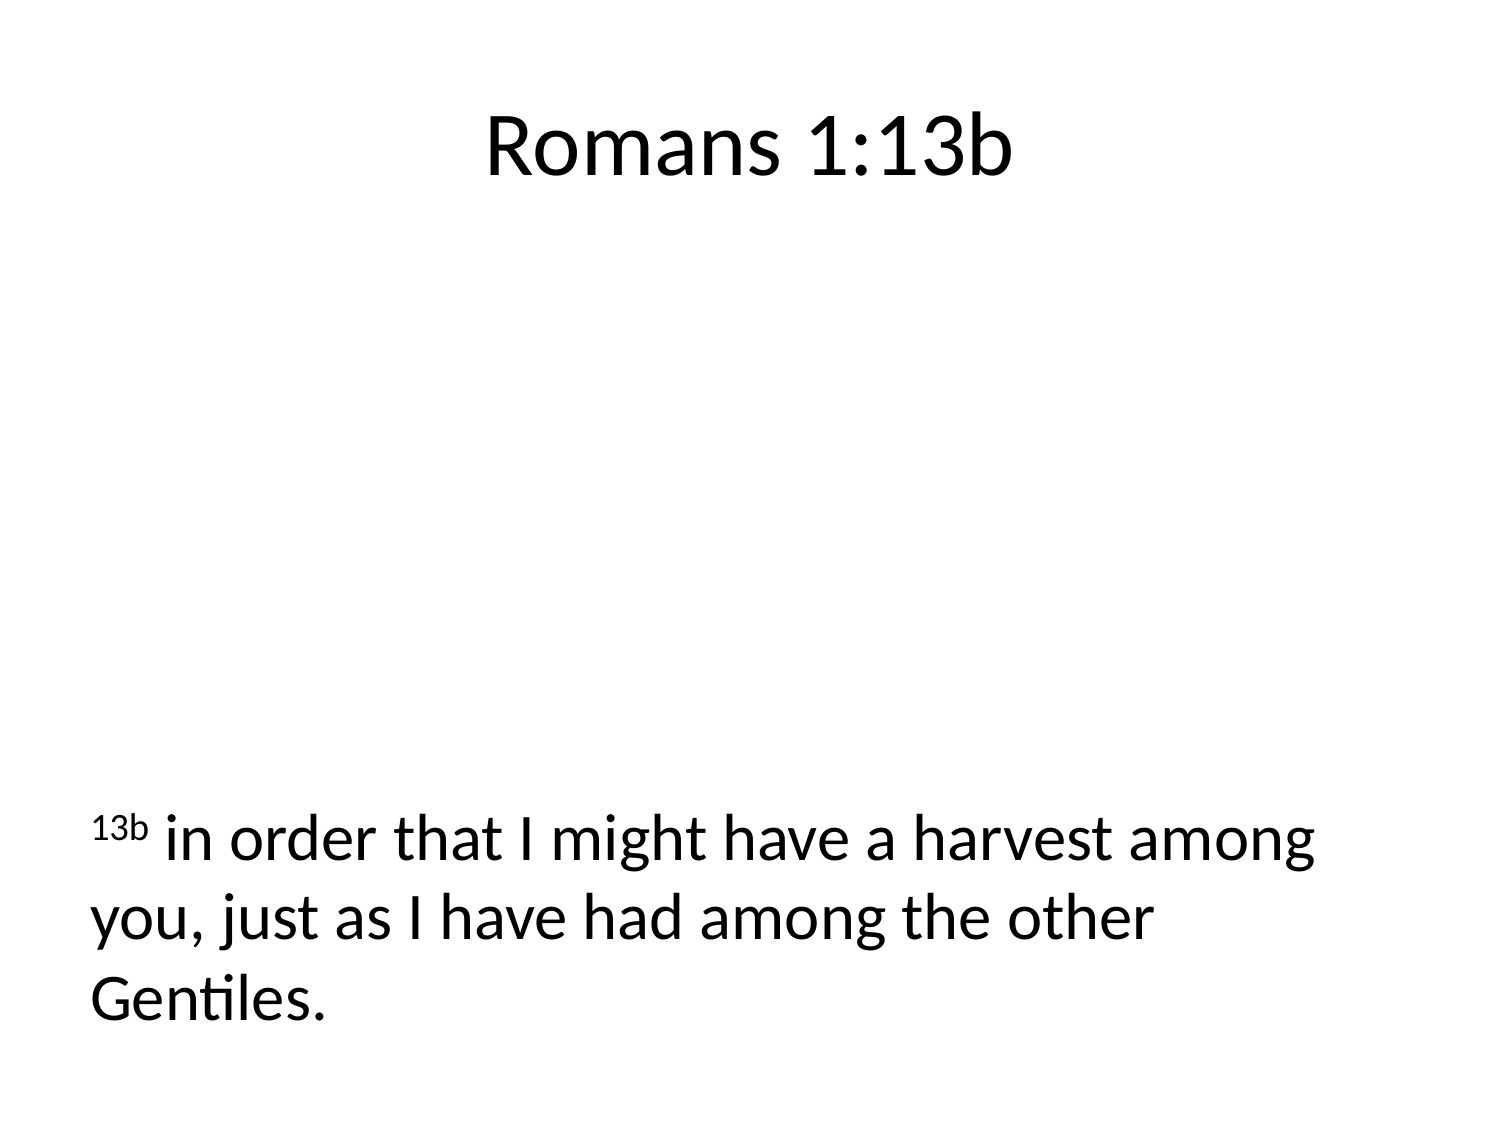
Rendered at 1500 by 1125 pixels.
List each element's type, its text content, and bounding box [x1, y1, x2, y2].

list 13b in order that I might have a harvest among you, just as I have had among the other Gentiles. [75, 262, 1425, 1005]
title Romans 1:13b [75, 45, 1425, 233]
